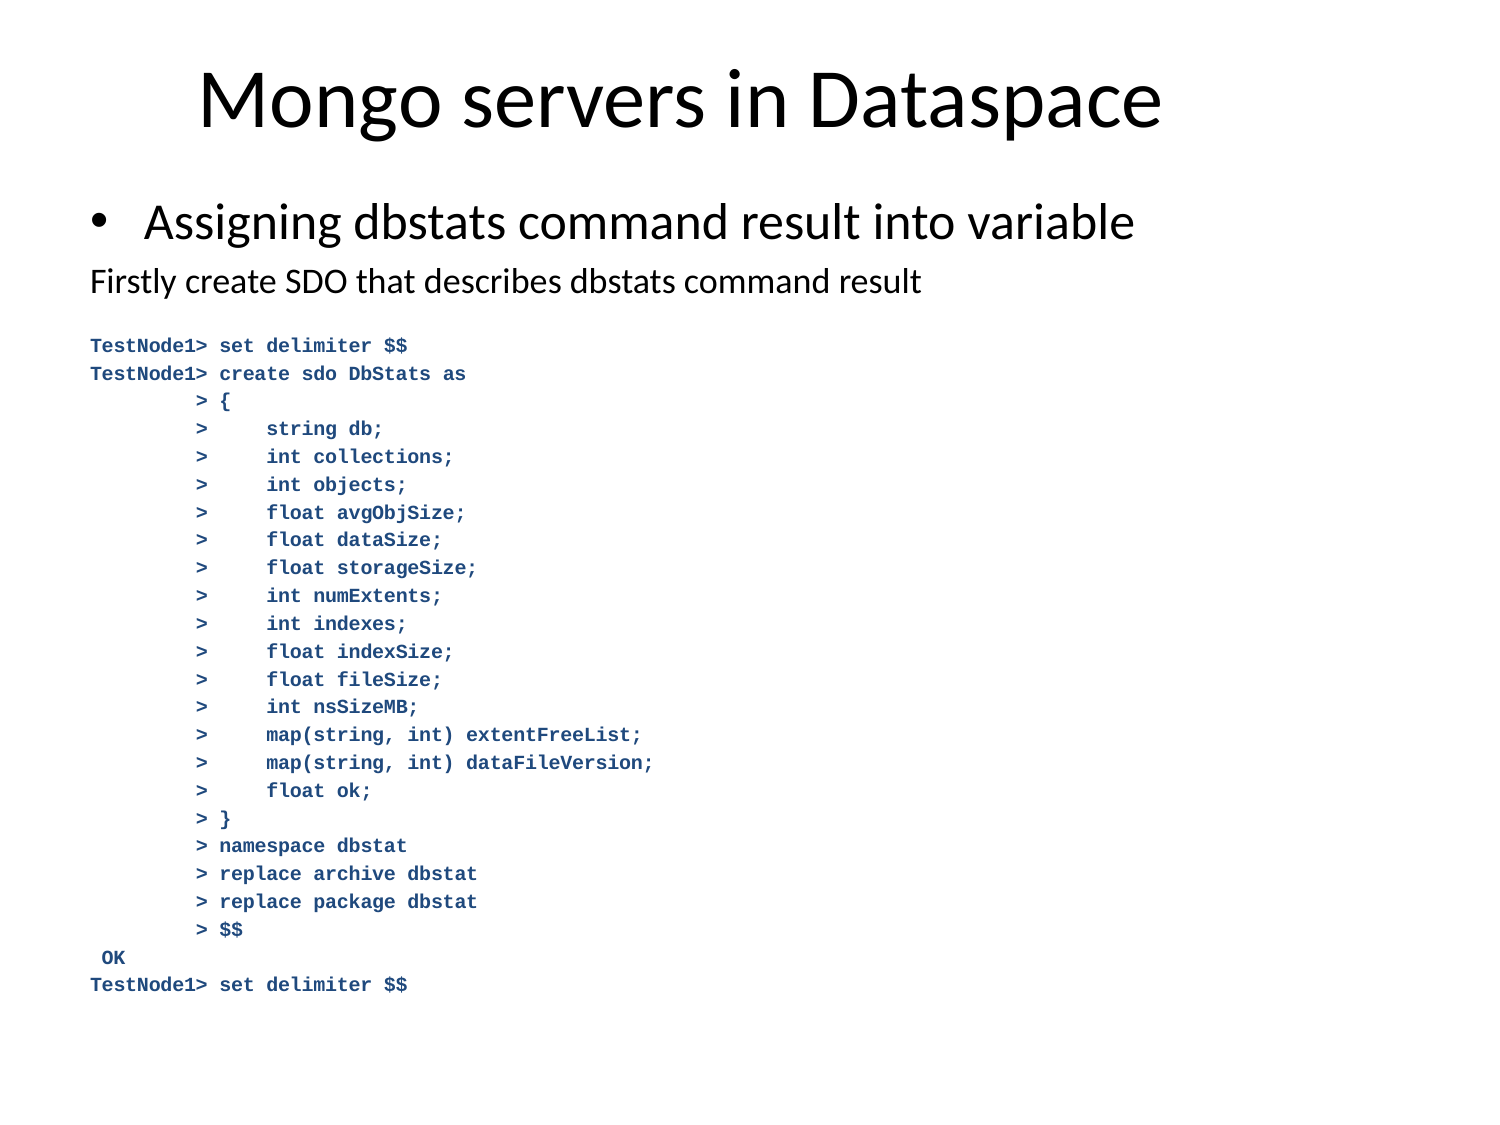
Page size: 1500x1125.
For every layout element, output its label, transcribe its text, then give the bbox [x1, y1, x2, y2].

list Assigning dbstats command result into variable Firstly create SDO that describes dbstats command result TestNode1> set delimiter $$ TestNode1> create sdo DbStats as > { > string db; > int collections; > int objects; > float avgObjSize; > float dataSize; > float storageSize; > int numExtents; > int indexes; > float indexSize; > float fileSize; > int nsSizeMB; > map(string, int) extentFreeList; > map(string, int) dataFileVersion; > float ok; > } > namespace dbstat > replace archive dbstat > replace package dbstat > $$ OK TestNode1> set delimiter $$ [75, 180, 1425, 1005]
title Mongo servers in Dataspace [75, 35, 1425, 153]
